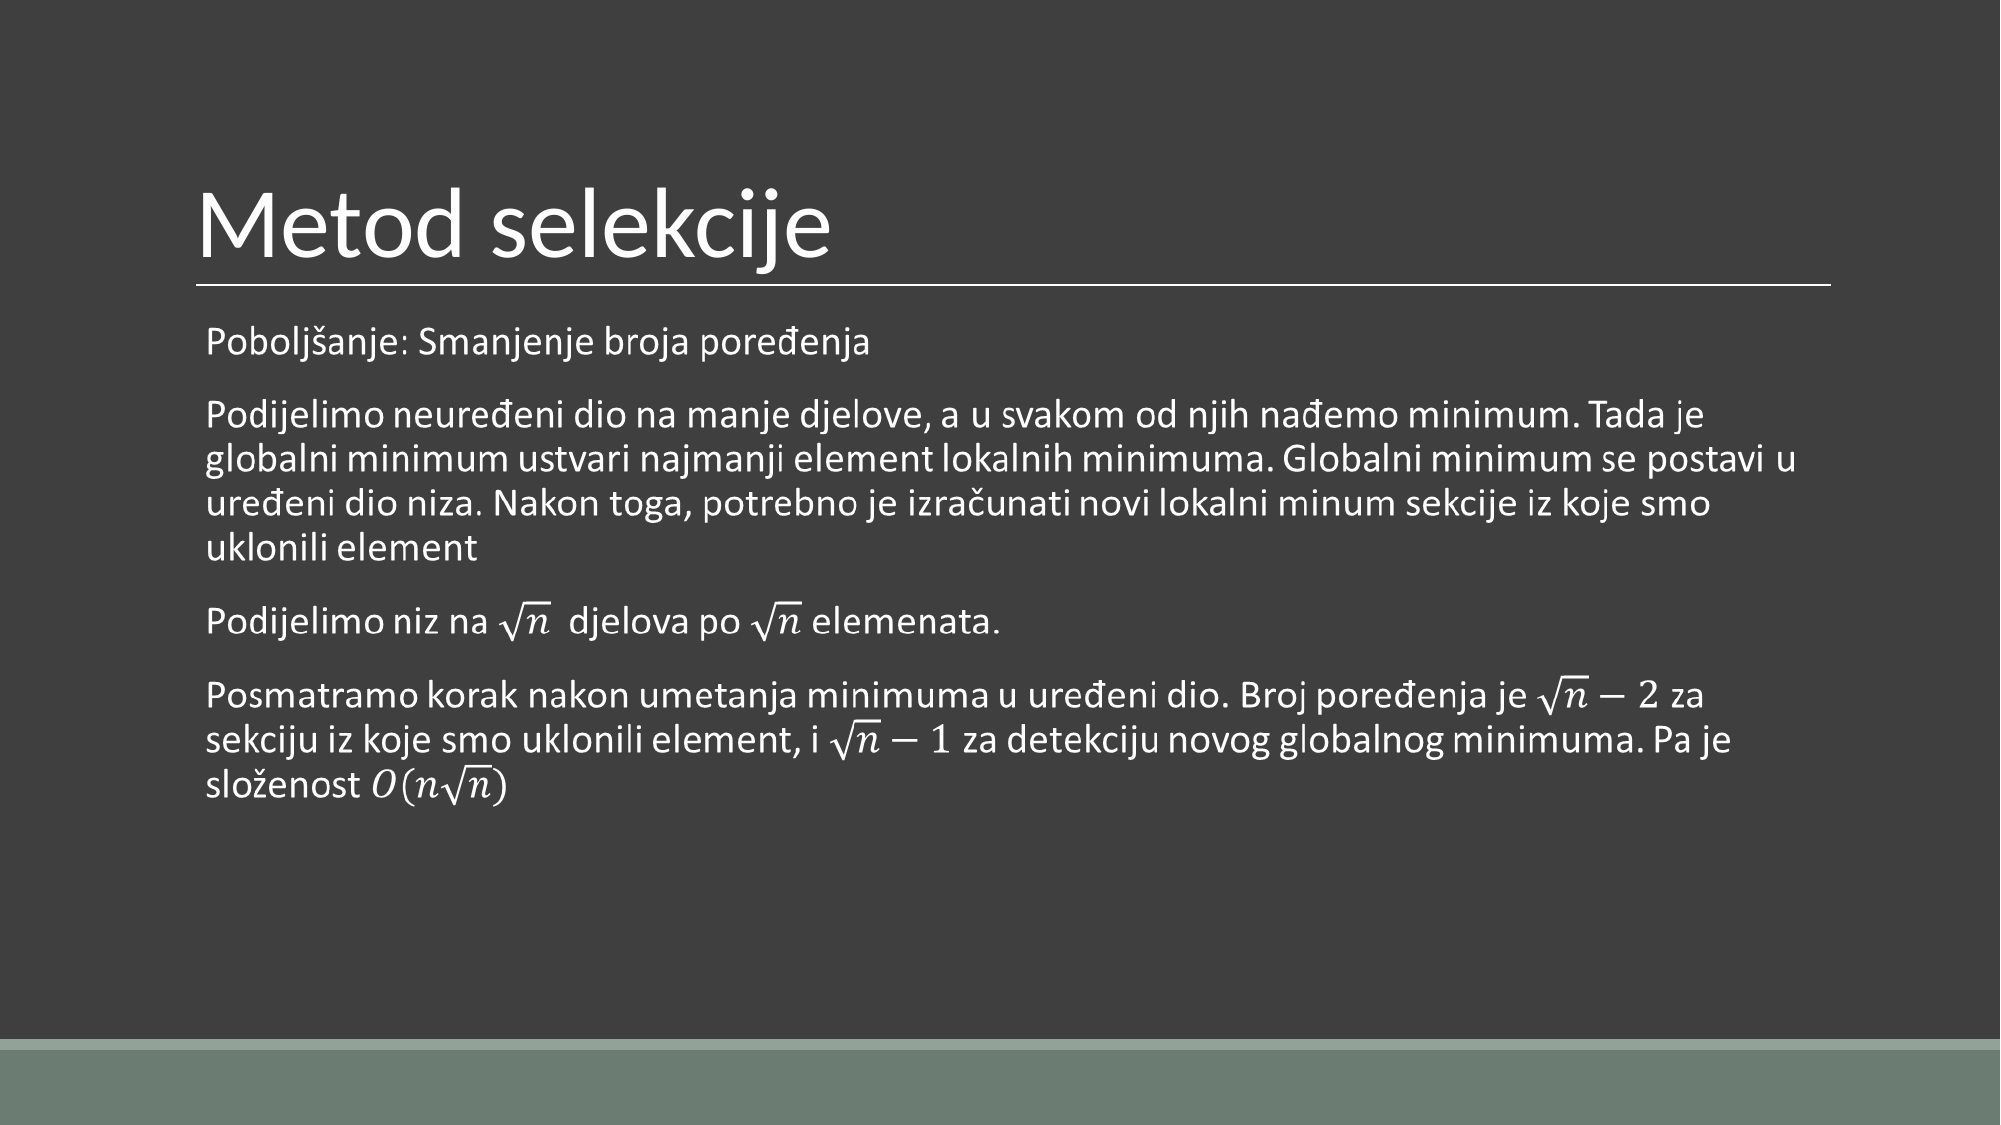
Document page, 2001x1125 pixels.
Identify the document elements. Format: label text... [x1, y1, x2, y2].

list [180, 302, 1830, 963]
title Metod selekcije [180, 47, 1830, 285]
